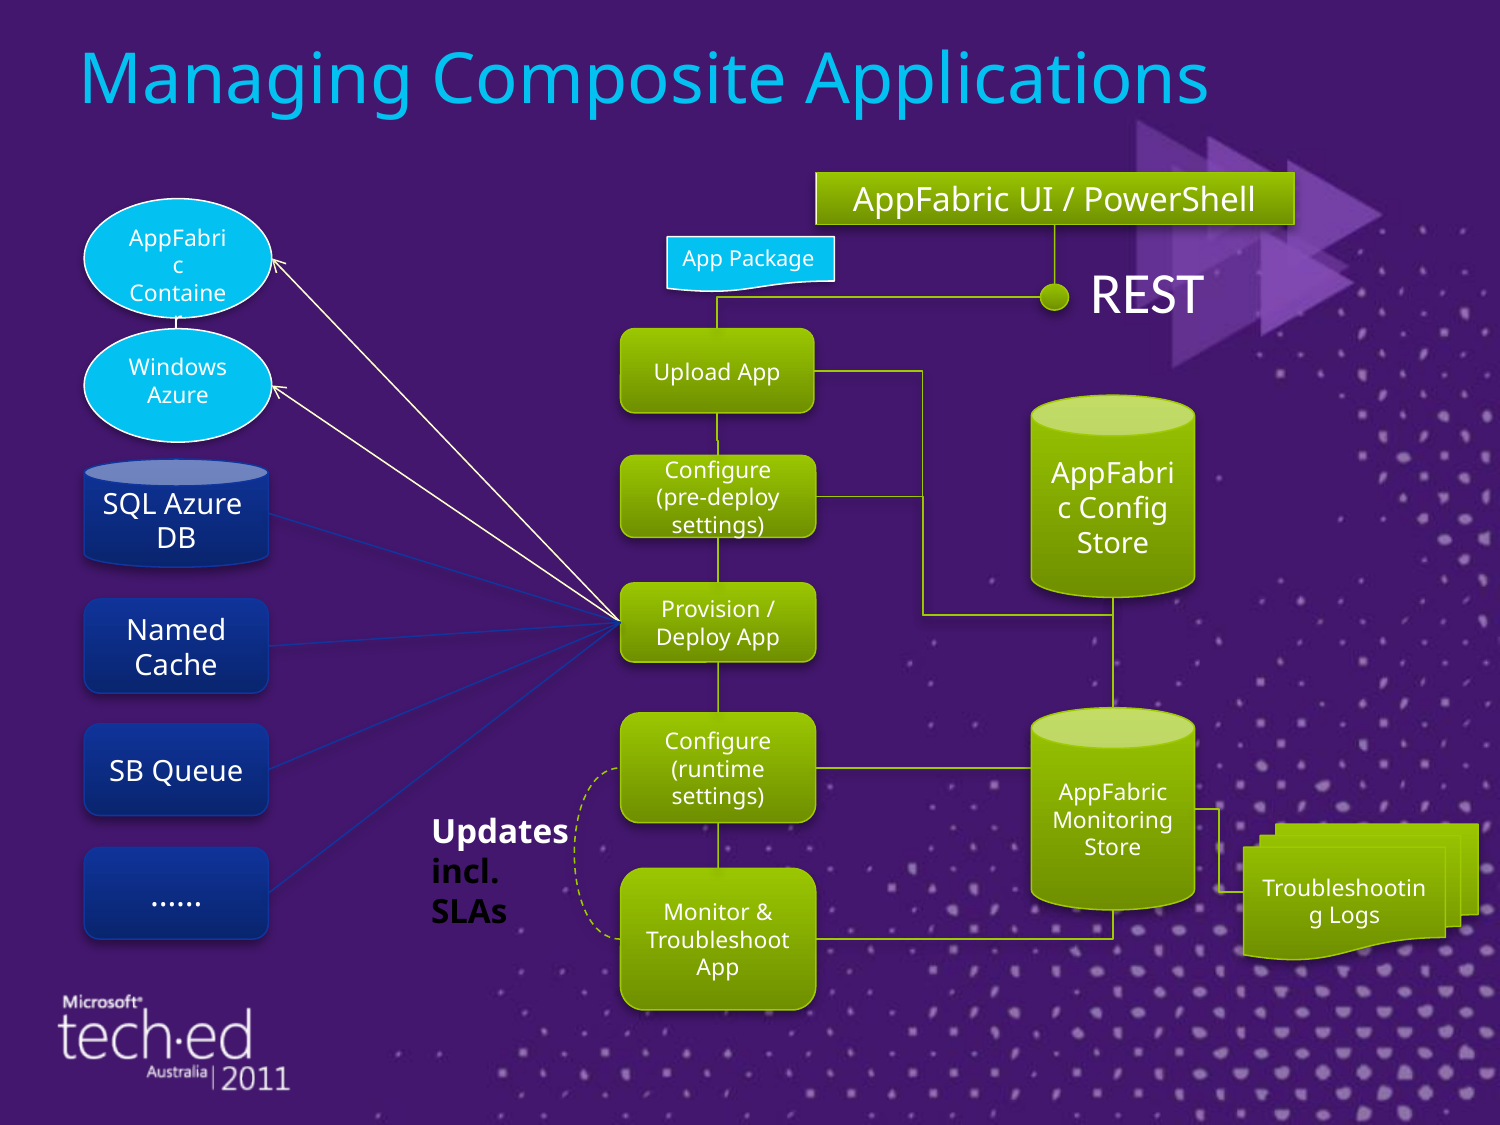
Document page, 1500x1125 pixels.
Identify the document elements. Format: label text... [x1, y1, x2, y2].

text_box SQL Azure DB [84, 458, 265, 568]
text_box REST [1090, 255, 1211, 326]
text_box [815, 496, 1032, 769]
text_box Provision / Deploy App [626, 582, 810, 663]
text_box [271, 257, 621, 385]
text_box AppFabric UI / PowerShell [815, 172, 1294, 225]
text_box AppFabric Config Store [1035, 395, 1195, 598]
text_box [813, 370, 1032, 496]
text_box AppFabric Monitoring Store [1031, 707, 1195, 910]
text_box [267, 512, 621, 620]
text_box Monitor & Troubleshoot App [620, 868, 816, 1010]
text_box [717, 296, 1041, 329]
text_box App Package [666, 235, 836, 293]
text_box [1194, 808, 1244, 893]
text_box AppFabric Container [83, 197, 273, 319]
text_box Configure (runtime settings) [626, 712, 816, 823]
title Managing Composite Applications [63, 24, 1436, 125]
text_box [1040, 285, 1069, 311]
text_box …… [84, 847, 269, 940]
text_box Updates incl. SLAs [431, 902, 572, 930]
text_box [815, 808, 1032, 940]
text_box SB Queue [84, 723, 262, 816]
text_box Windows Azure [83, 327, 266, 443]
picture [0, 0, 1500, 1125]
text_box Troubleshooting Logs [1243, 824, 1479, 960]
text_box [267, 622, 621, 894]
text_box Upload App [625, 328, 814, 413]
text_box Configure (pre-deploy settings) [625, 455, 810, 538]
text_box Named Cache [84, 598, 262, 694]
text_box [271, 385, 621, 512]
